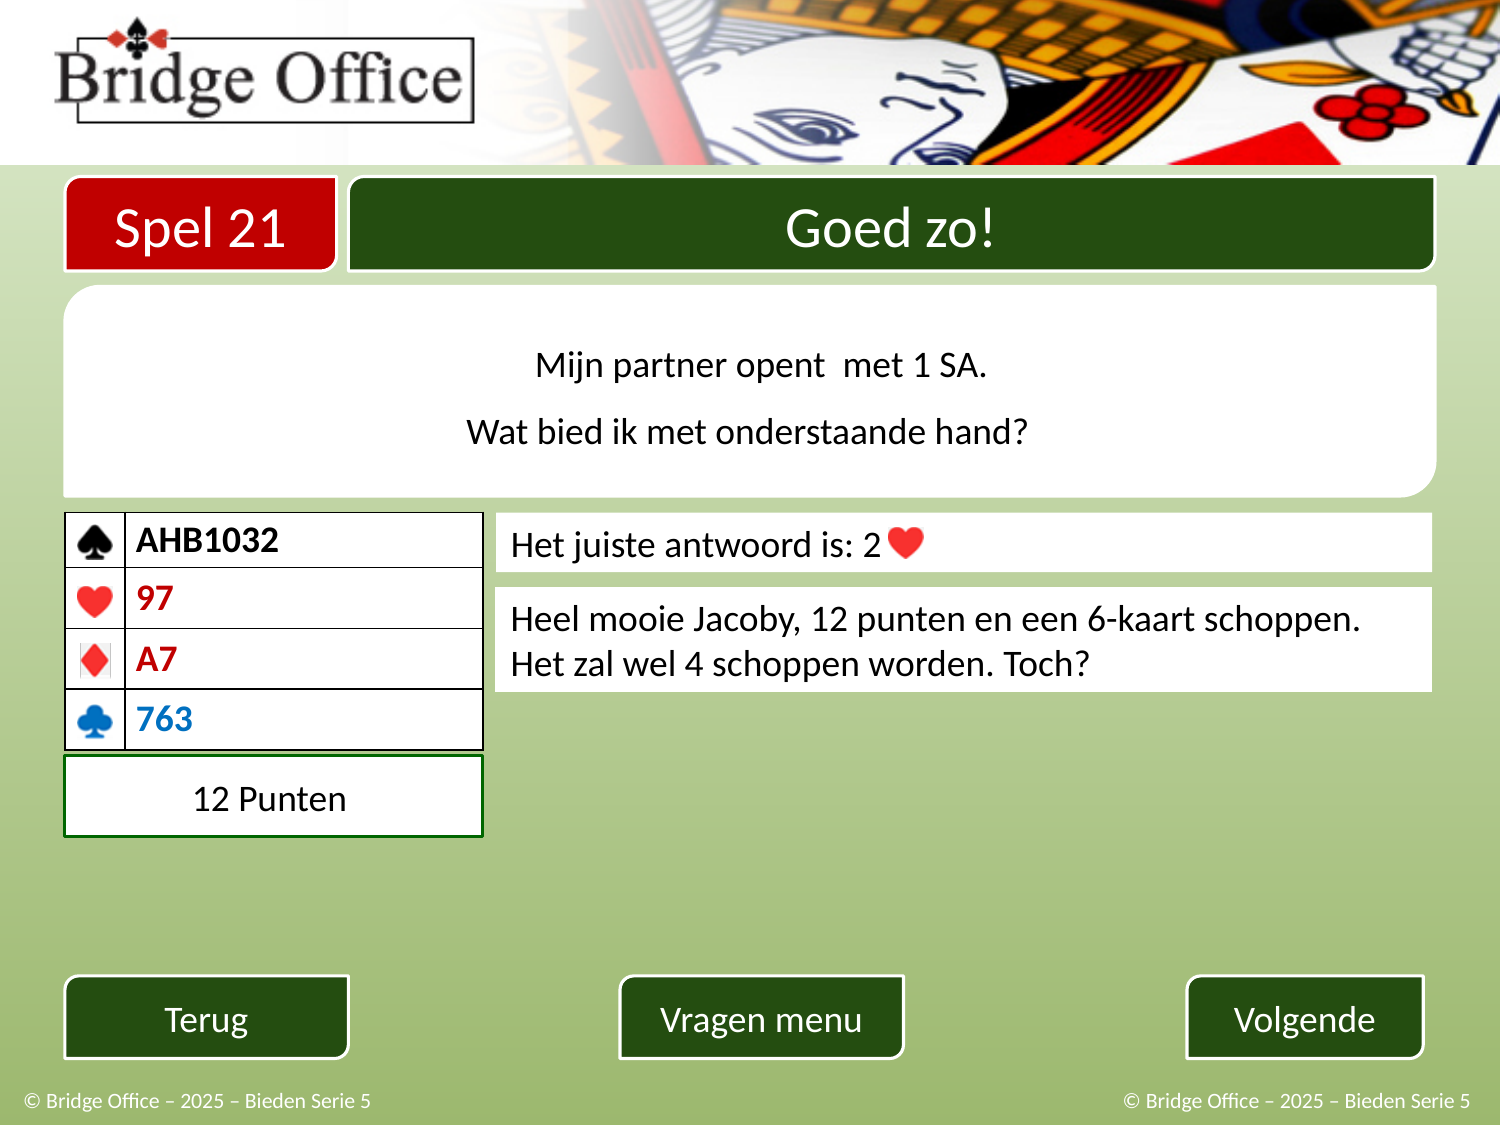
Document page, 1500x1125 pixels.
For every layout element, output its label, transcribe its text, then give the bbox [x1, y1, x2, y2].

picture [77, 585, 114, 618]
table_cell A7 [126, 629, 482, 688]
text_box 12 Punten [63, 754, 484, 838]
text_box Wat bied ik met onderstaande hand? [451, 399, 1072, 460]
table_cell 763 [126, 690, 482, 749]
table_header [66, 513, 124, 567]
text_box Het juiste antwoord is: 2 [496, 512, 1433, 573]
table_cell 97 [126, 568, 482, 628]
text_box Terug [63, 974, 350, 1061]
text_box [63, 284, 1437, 498]
text_box Goed zo! [346, 178, 1437, 273]
table_header AHB1032 [126, 513, 482, 567]
picture [0, 0, 1500, 166]
text_box © Bridge Office – 2025 – Bieden Serie 5 [1107, 1079, 1500, 1121]
text_box Heel mooie Jacoby, 12 punten en een 6-kaart schoppen. Het zal wel 4 schoppen worden. Toch? [495, 587, 1432, 692]
table_cell [66, 690, 124, 749]
picture [77, 643, 114, 679]
picture [888, 527, 925, 559]
text_box Spel 21 [63, 178, 339, 273]
text_box © Bridge Office – 2025 – Bieden Serie 5 [8, 1079, 393, 1121]
picture [77, 703, 114, 740]
picture [77, 524, 114, 561]
table_cell [66, 629, 124, 688]
text_box Mijn partner opent met 1 SA. [508, 332, 1015, 393]
text_box Volgende [1185, 974, 1425, 1061]
text_box Vragen menu [618, 974, 906, 1061]
table_cell [66, 568, 124, 628]
